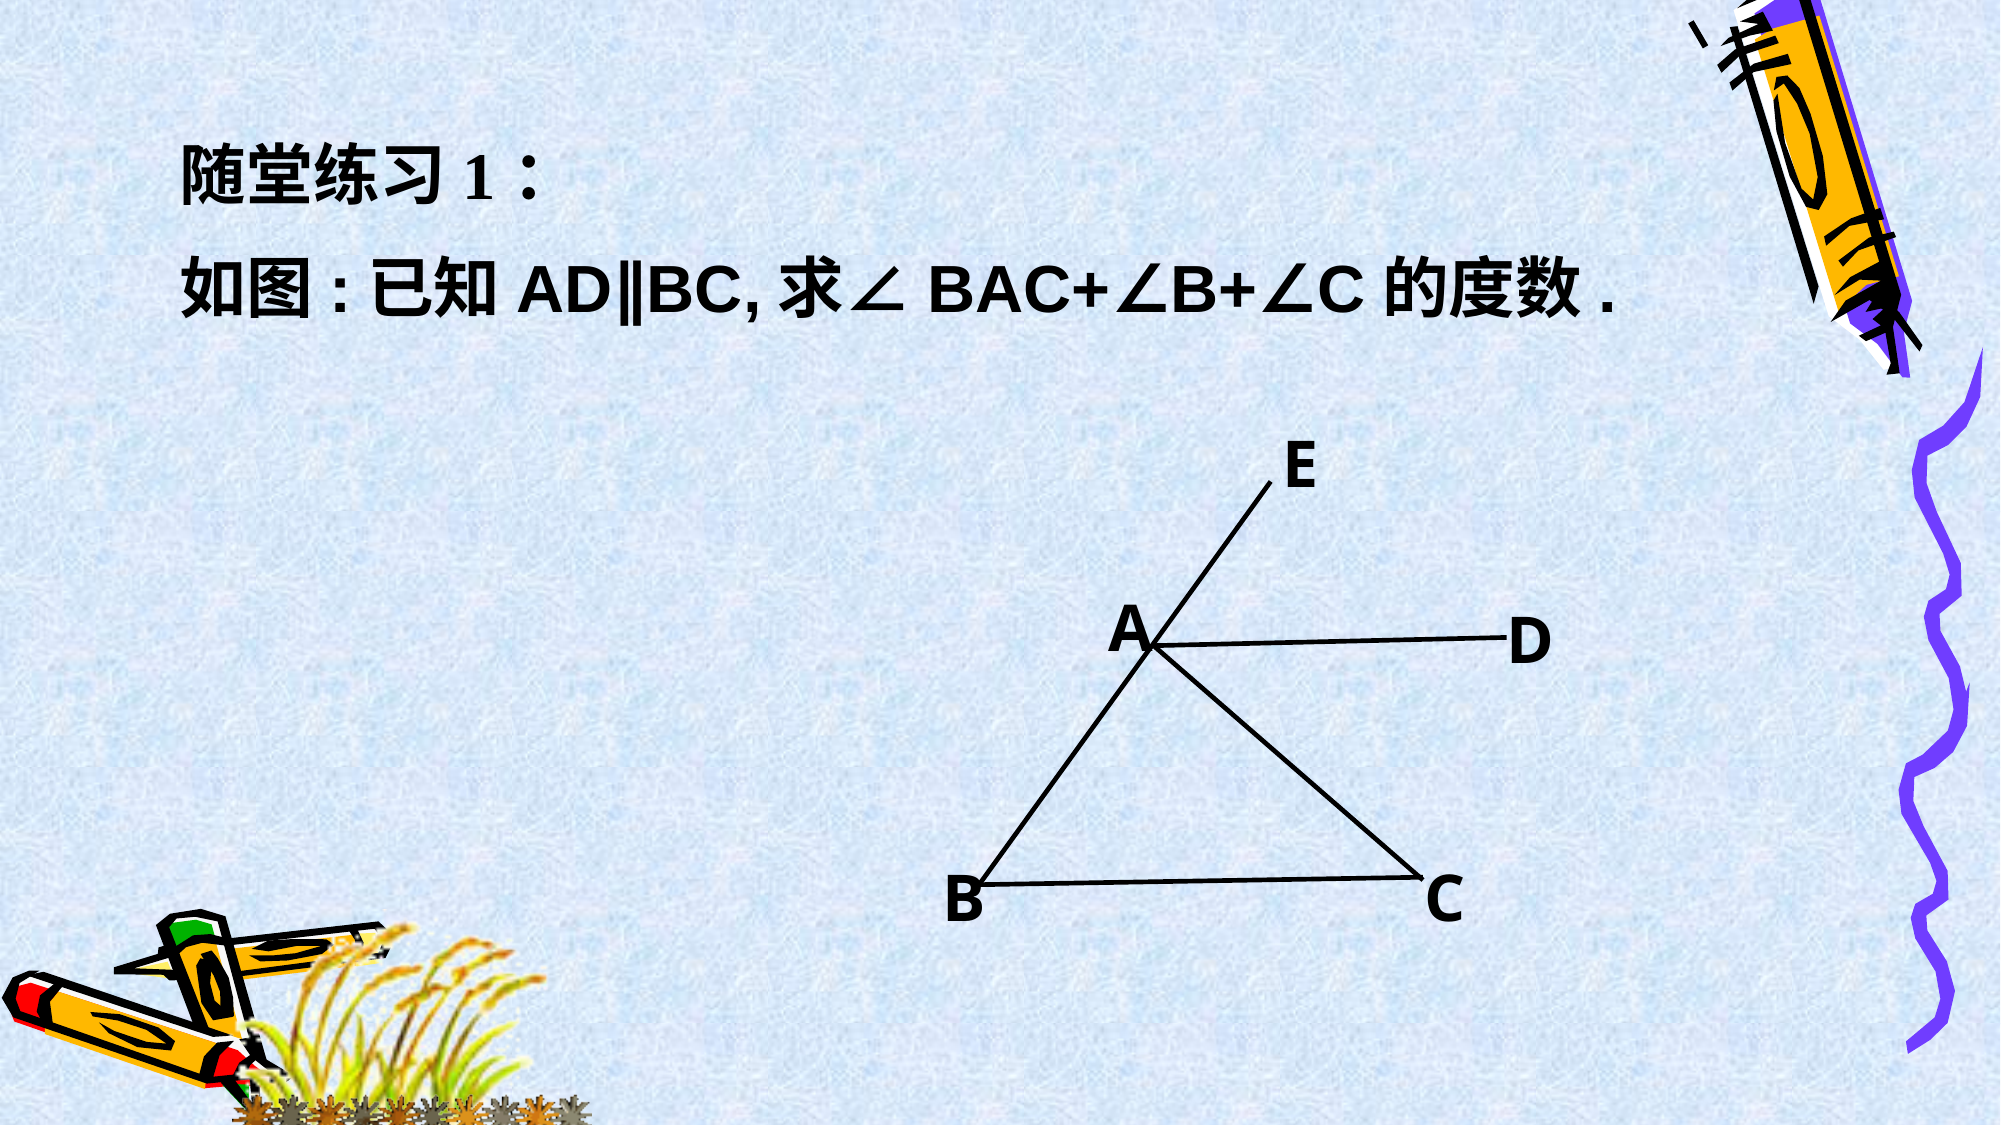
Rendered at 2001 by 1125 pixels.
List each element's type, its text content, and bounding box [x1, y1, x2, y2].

picture [0, 0, 2001, 1125]
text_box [942, 422, 1557, 935]
text_box 随堂练习1： 如图:已知AD∥BC,求∠BAC+∠B+∠C的度数. [164, 125, 1634, 491]
